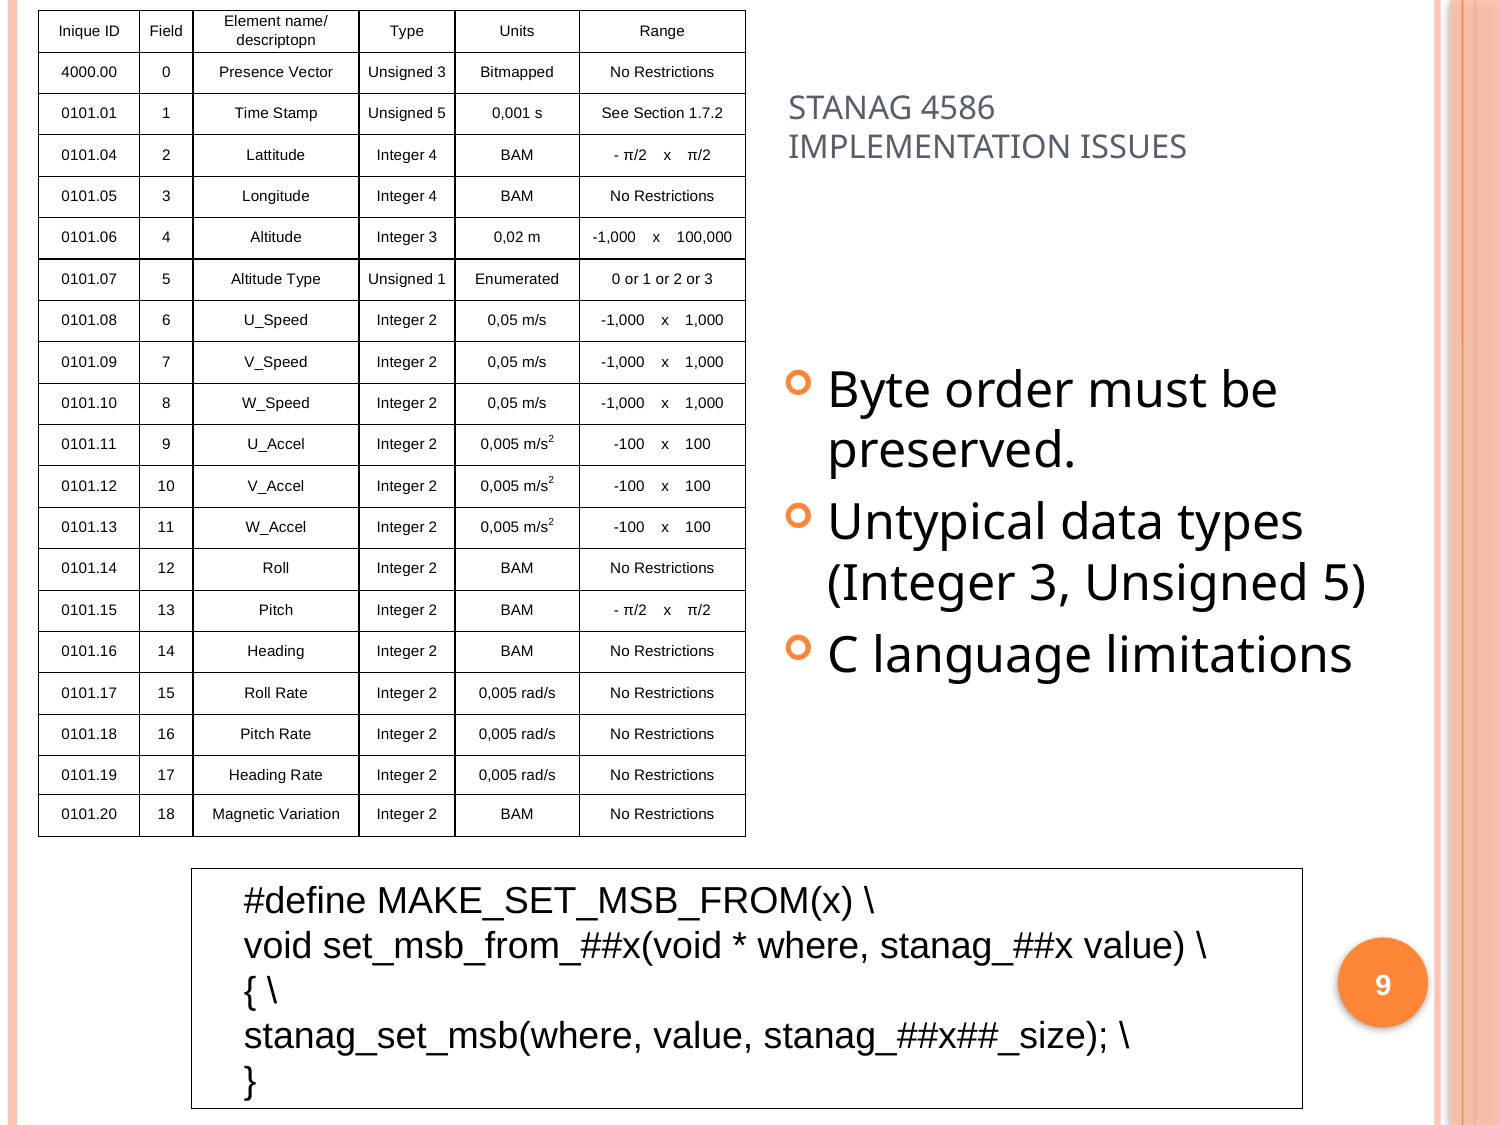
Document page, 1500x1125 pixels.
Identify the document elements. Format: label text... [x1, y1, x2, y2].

title Stanag 4586 implementation issues [773, 78, 1495, 173]
picture [35, 6, 748, 839]
slide_number 9 [1333, 940, 1434, 1026]
list Byte order must be preserved. Untypical data types (Integer 3, Unsigned 5) C language limitations [767, 349, 1422, 733]
text_box #define MAKE_SET_MSB_FROM(x) \ void set_msb_from_##x(void * where, stanag_##x value) \ { \ stanag_set_msb(where, value, stanag_##x##_size); \ } [191, 868, 1303, 1109]
